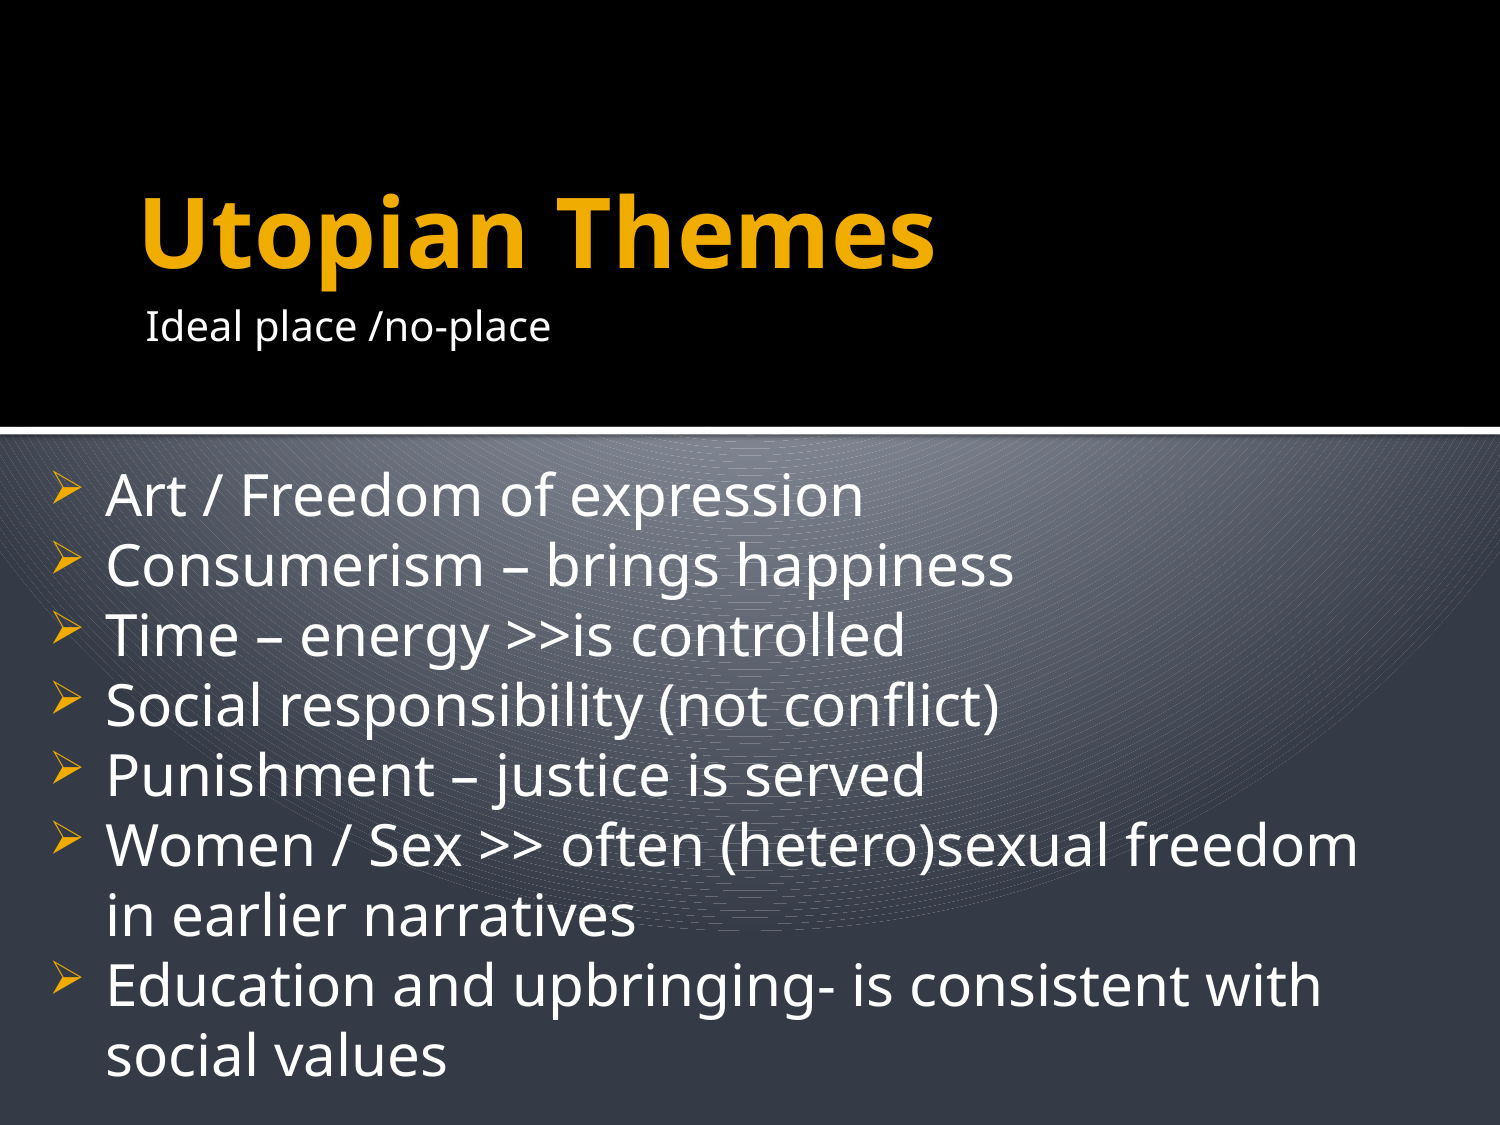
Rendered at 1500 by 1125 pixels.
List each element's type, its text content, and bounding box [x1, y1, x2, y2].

title Utopian Themes [123, 19, 1438, 288]
text_box Art / Freedom of expression Consumerism – brings happiness Time – energy >>is controlled Social responsibility (not conflict) Punishment – justice is served Women / Sex >> often (hetero)sexual freedom in earlier narratives Education and upbringing- is consistent with social values [24, 458, 1375, 838]
list Ideal place /no-place [121, 299, 1438, 413]
